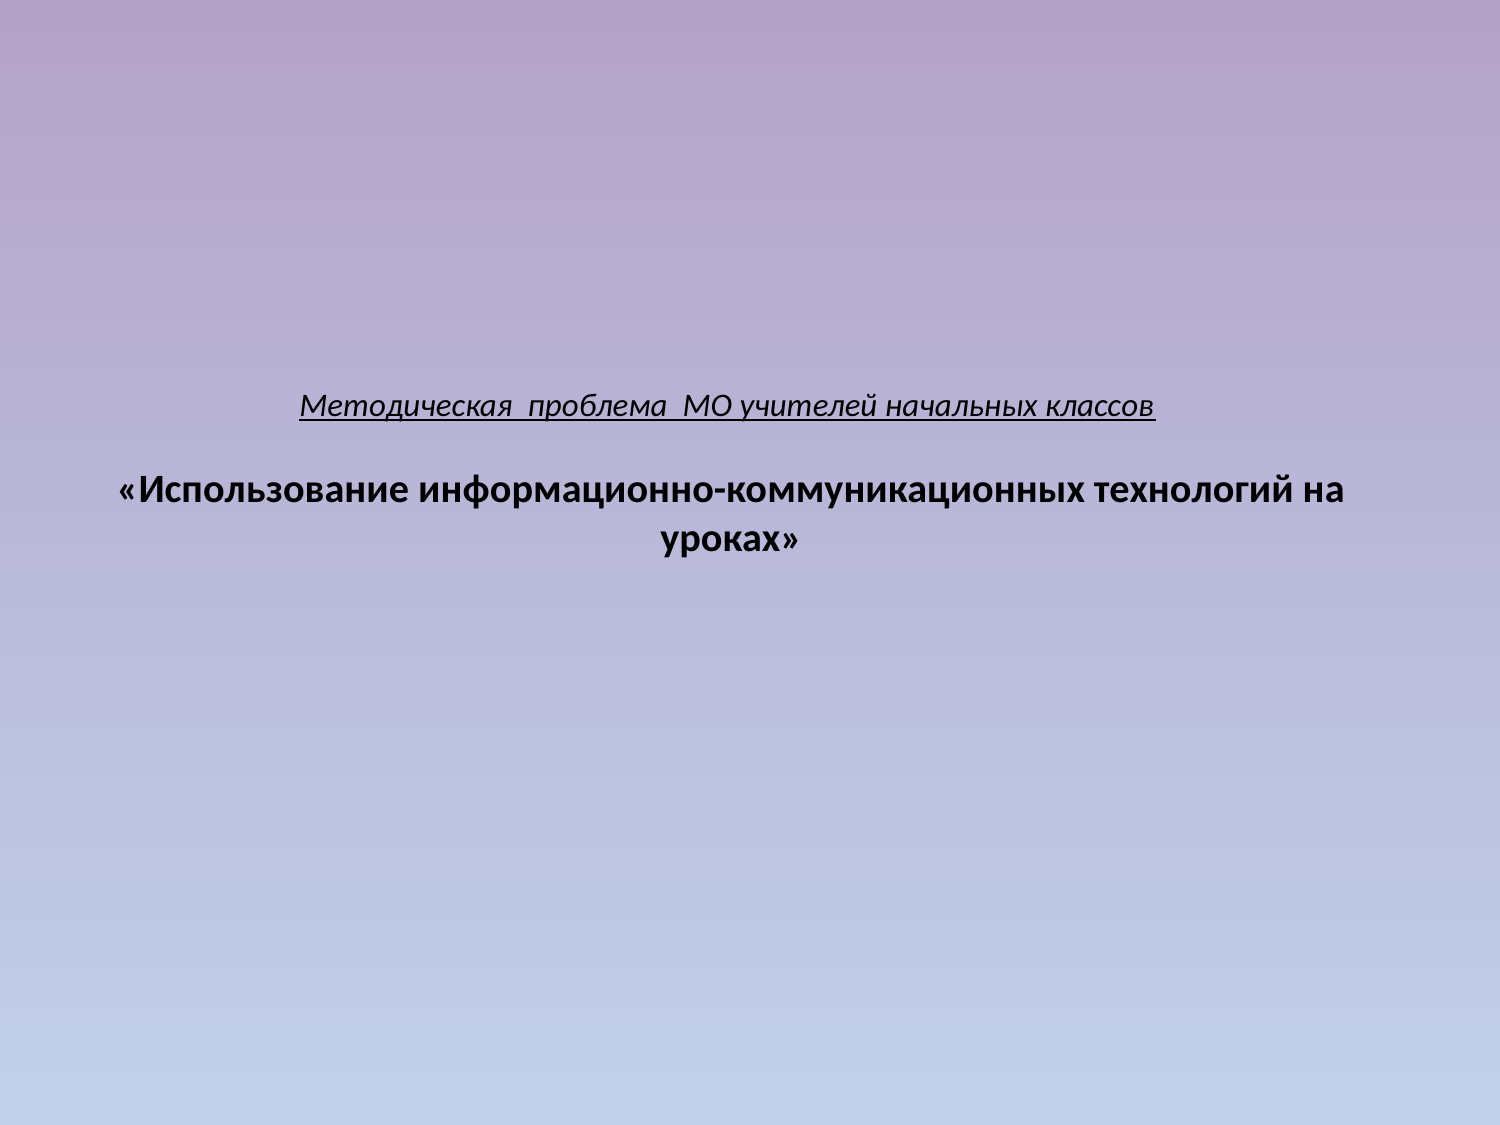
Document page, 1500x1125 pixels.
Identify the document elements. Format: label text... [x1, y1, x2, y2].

title Методическая проблема МО учителей начальных классов «Использование информационно-коммуникационных технологий на уроках» [75, 375, 1388, 617]
